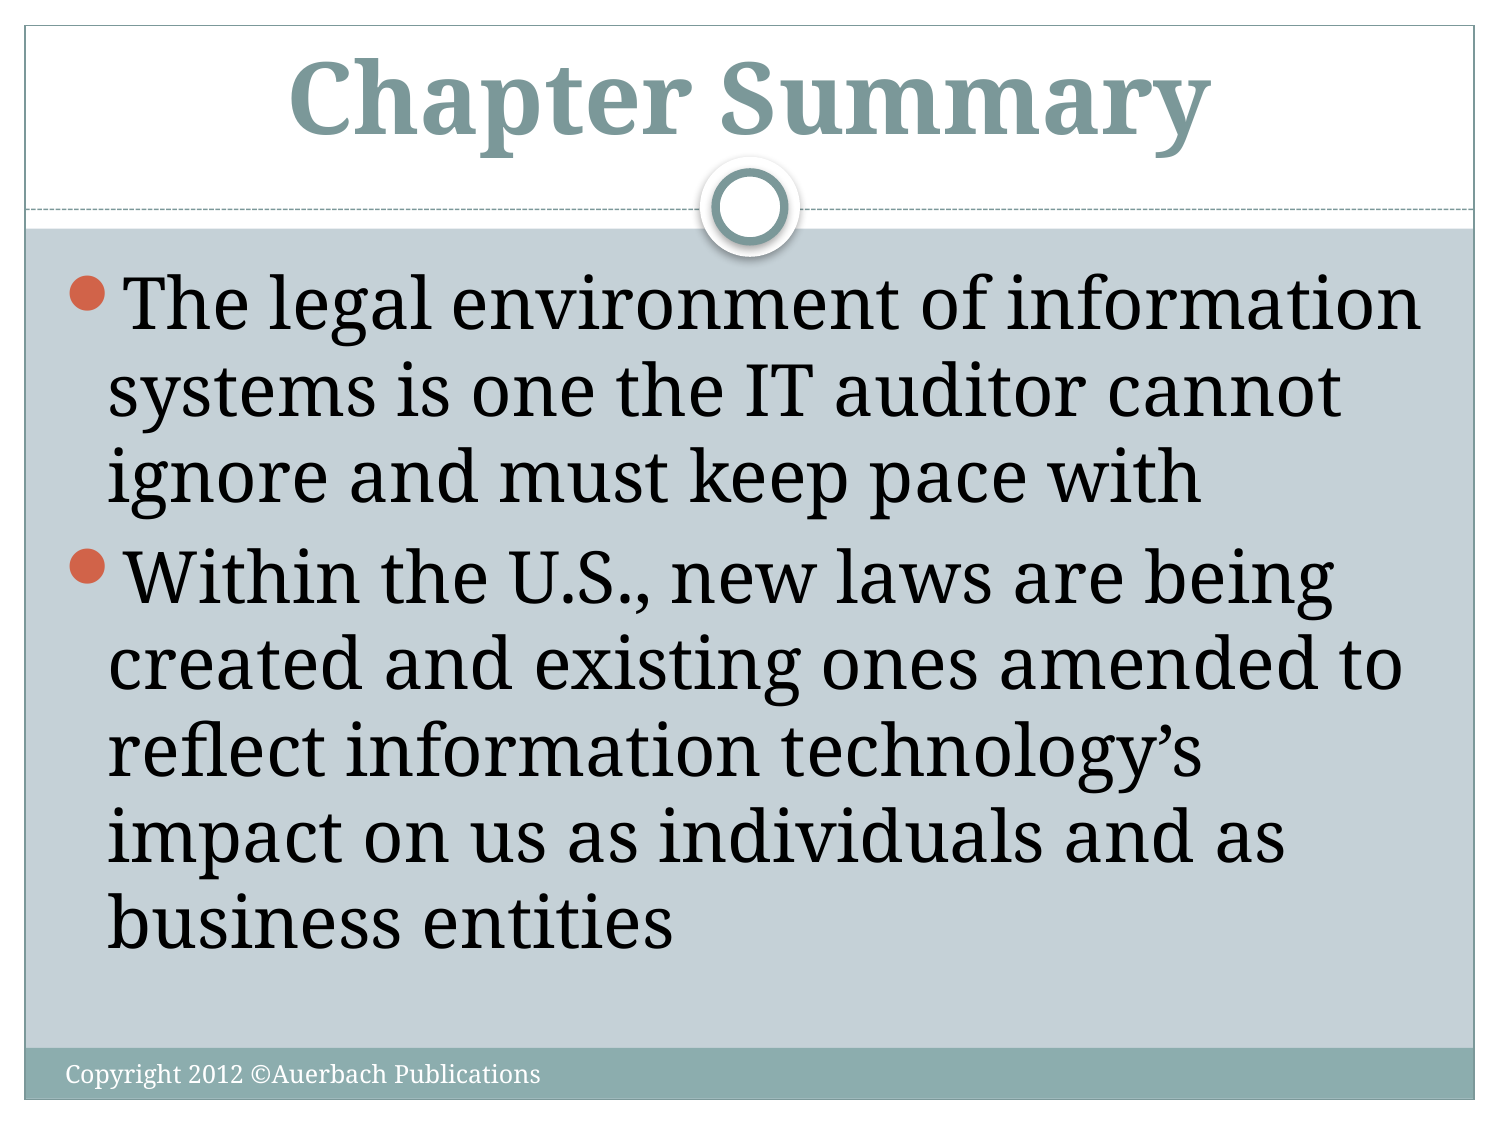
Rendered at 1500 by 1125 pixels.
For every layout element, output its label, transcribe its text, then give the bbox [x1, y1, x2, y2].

footer Copyright 2012 ©Auerbach Publications [50, 1051, 638, 1112]
list The legal environment of information systems is one the IT auditor cannot ignore and must keep pace with Within the U.S., new laws are being created and existing ones amended to reflect information technology’s impact on us as individuals and as business entities [49, 250, 1445, 1001]
title Chapter Summary [49, 37, 1450, 163]
